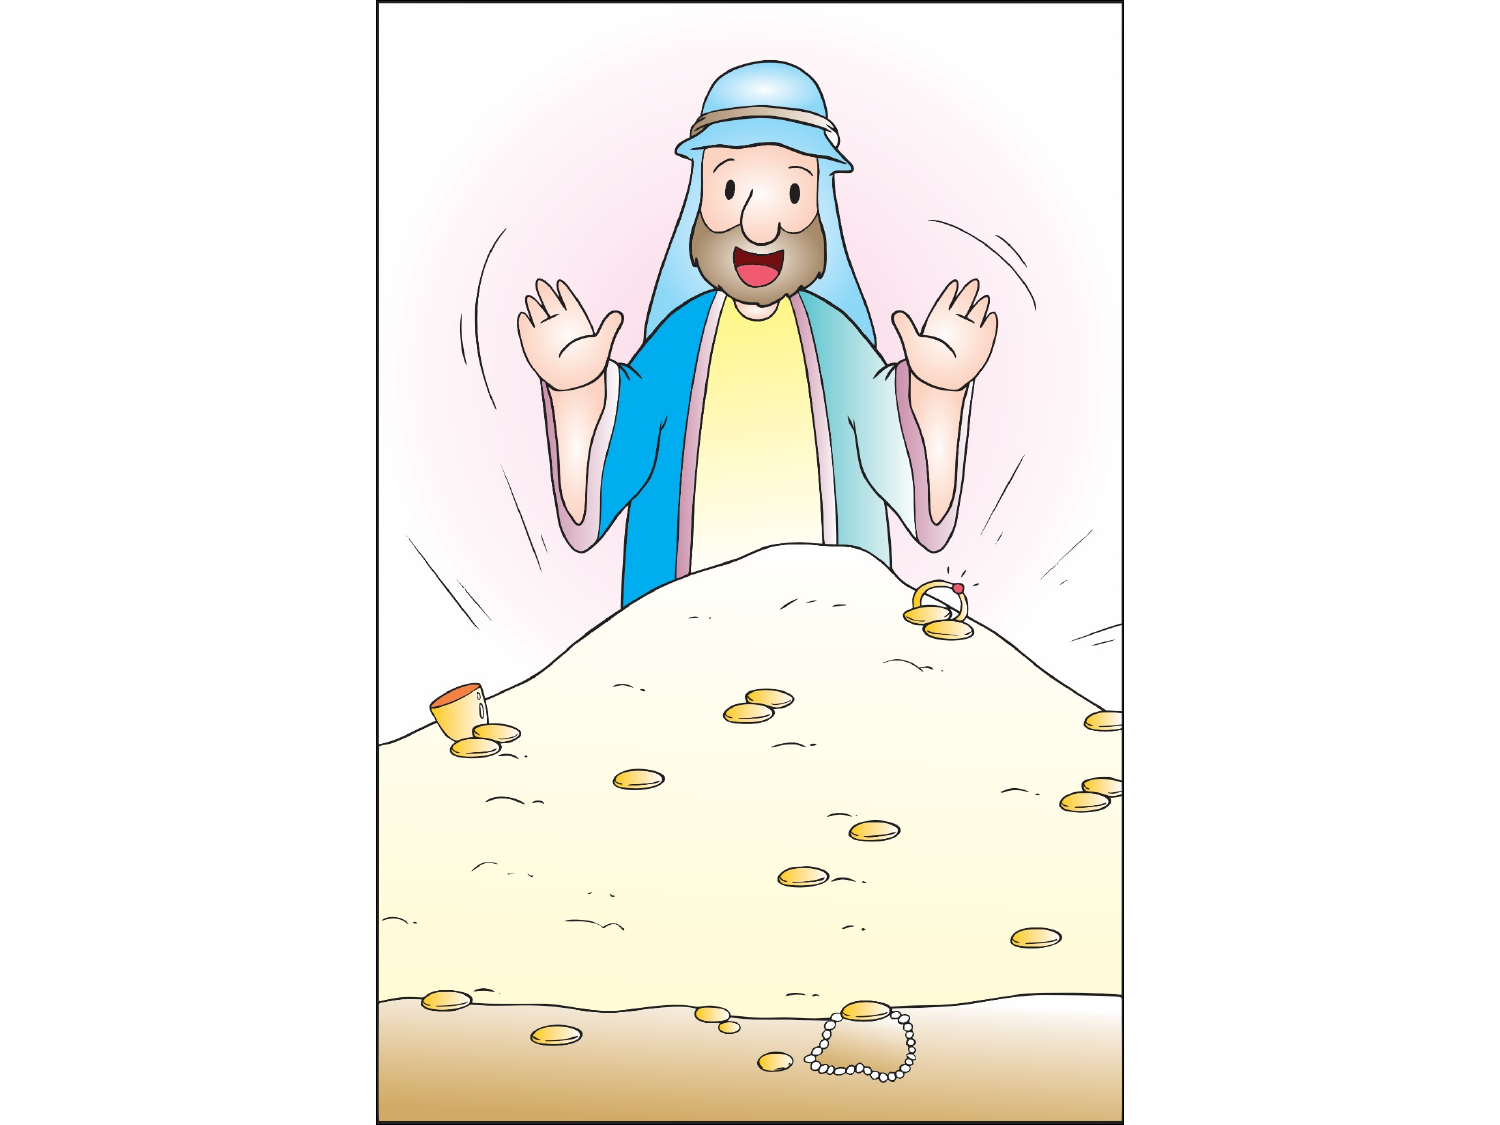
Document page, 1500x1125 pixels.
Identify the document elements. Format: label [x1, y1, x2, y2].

list [376, 0, 1124, 1125]
